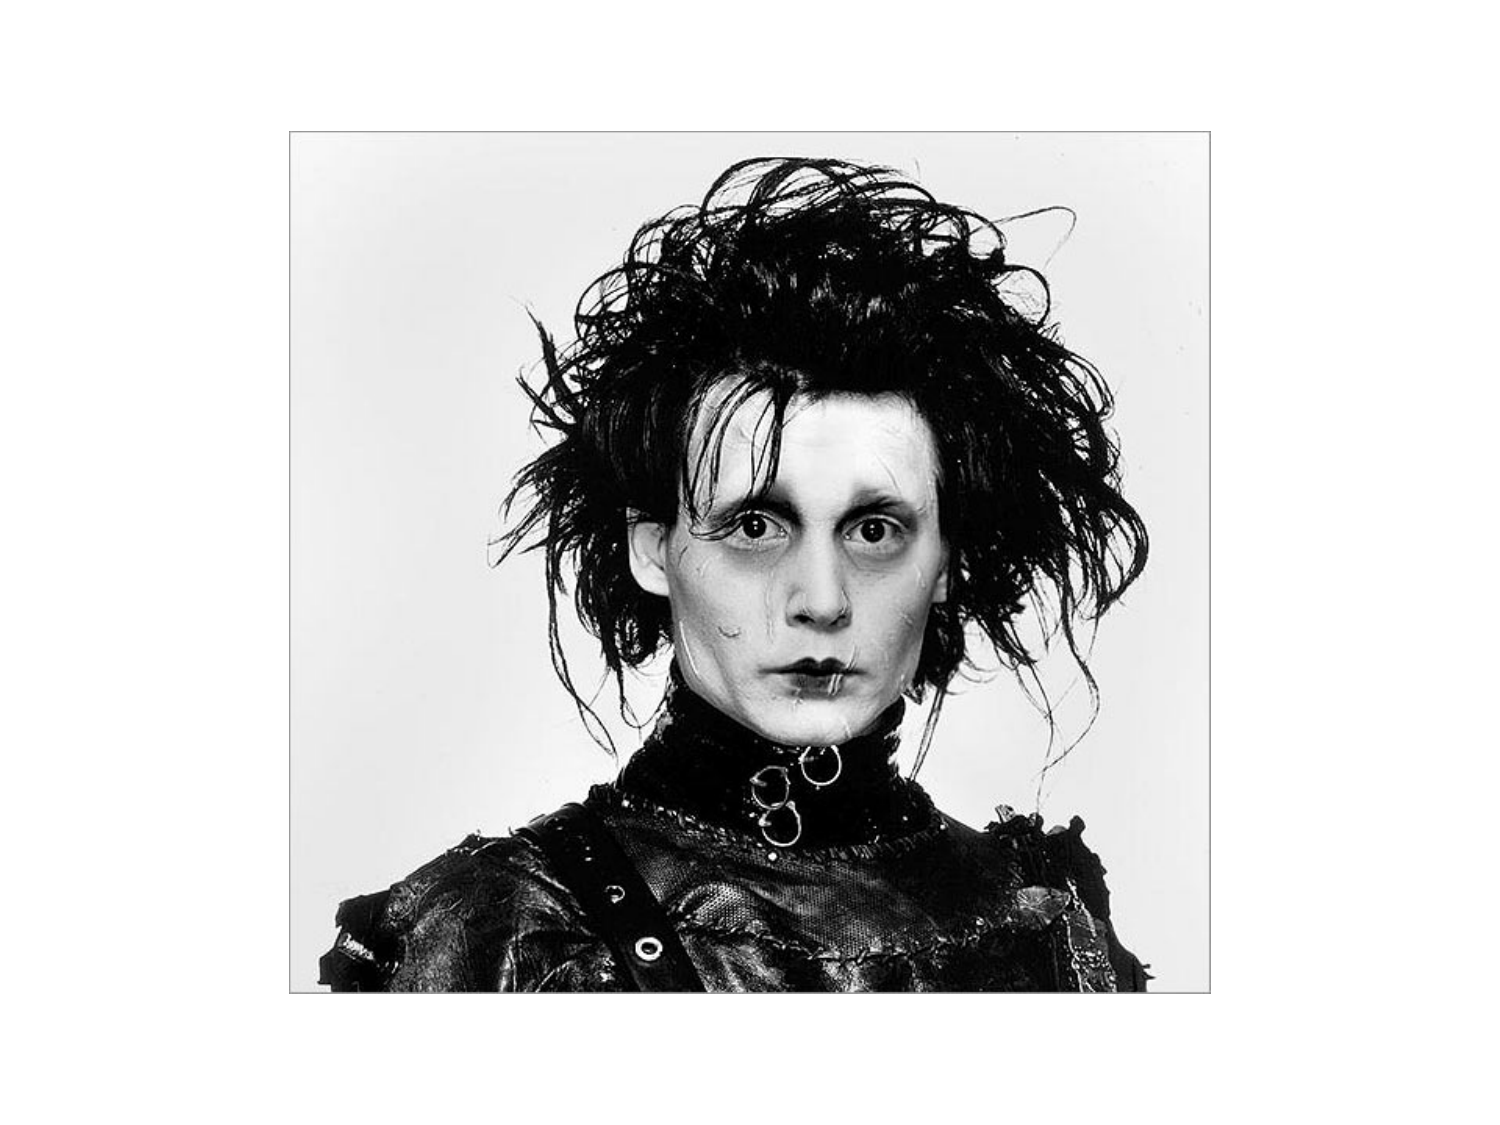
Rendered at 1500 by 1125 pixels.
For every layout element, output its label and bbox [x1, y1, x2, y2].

picture [288, 131, 1212, 994]
